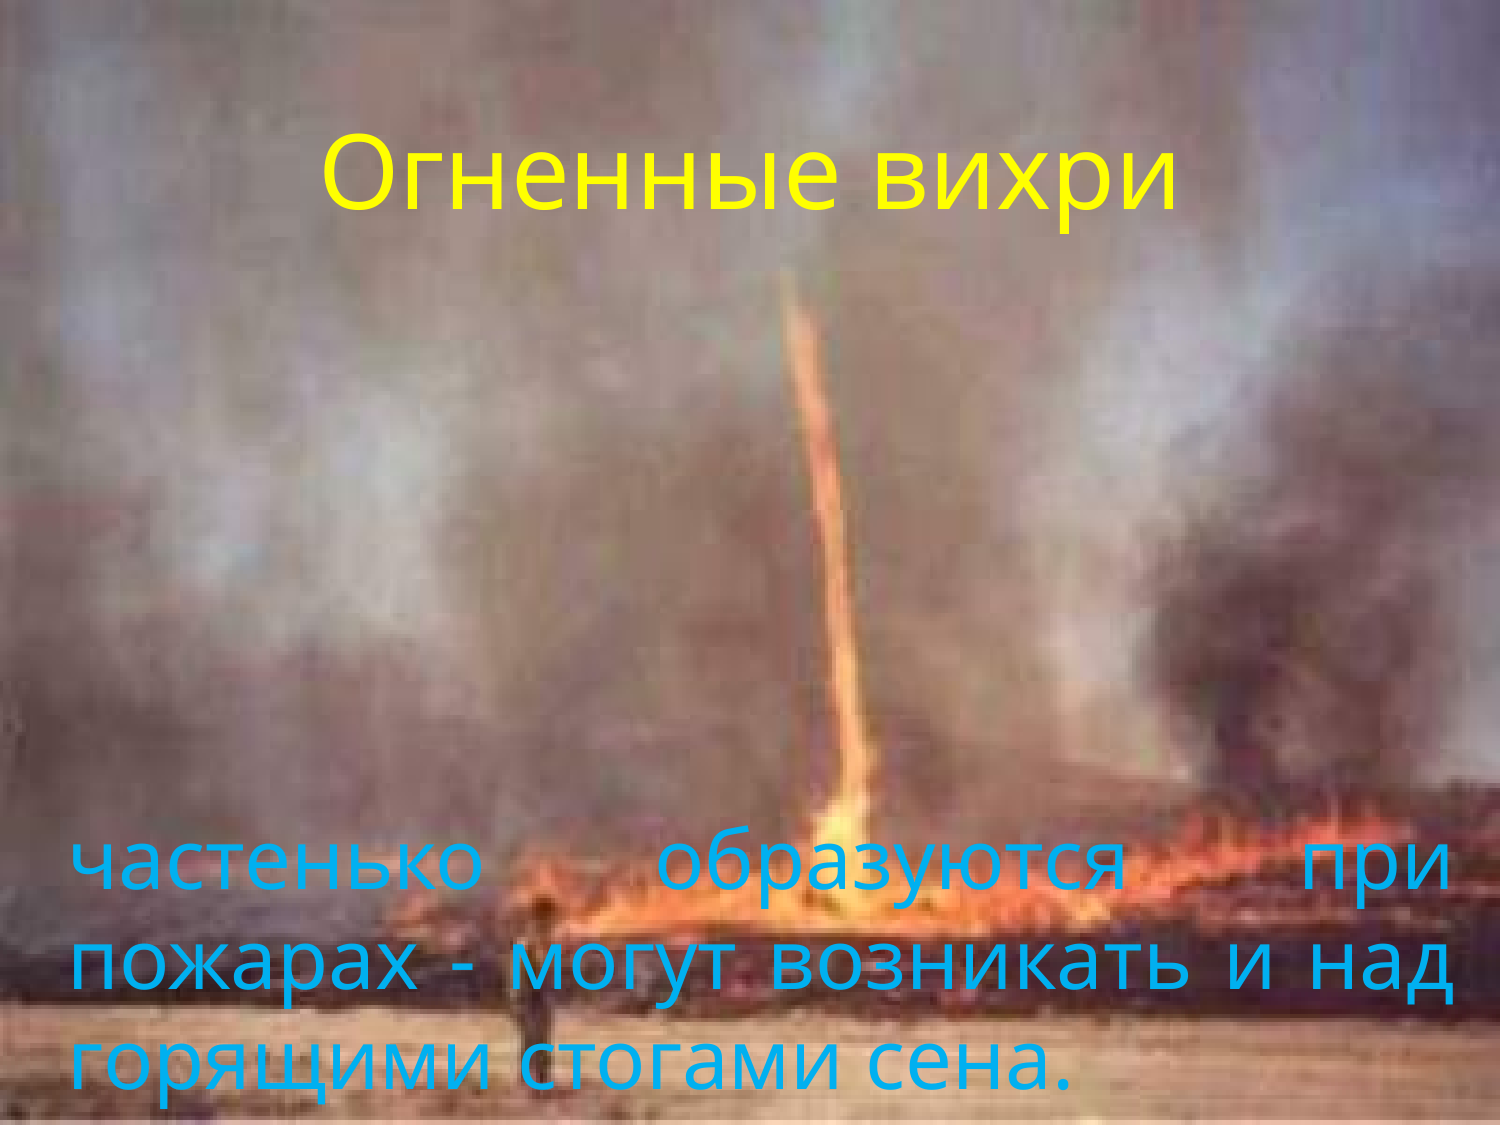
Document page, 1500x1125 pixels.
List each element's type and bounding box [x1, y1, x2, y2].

list [0, 0, 1500, 1125]
